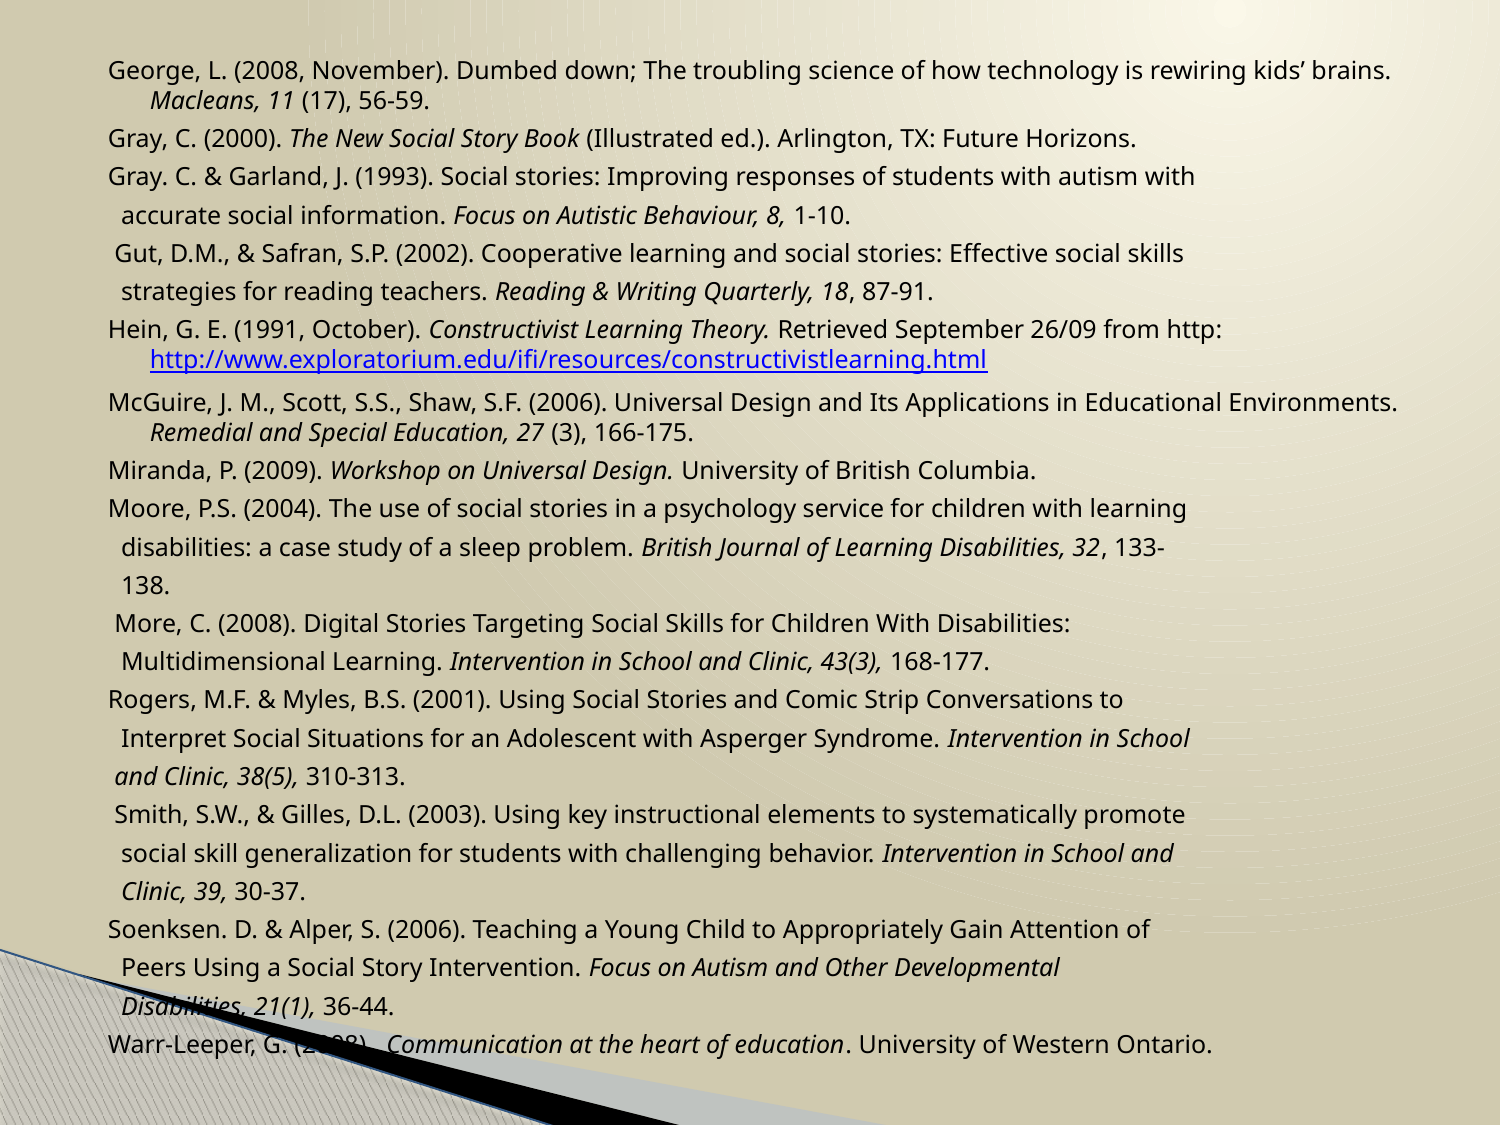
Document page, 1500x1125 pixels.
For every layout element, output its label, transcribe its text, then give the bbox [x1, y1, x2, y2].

title [75, 35, 1425, 46]
list George, L. (2008, November). Dumbed down; The troubling science of how technology is rewiring kids’ brains. Macleans, 11 (17), 56-59. Gray, C. (2000). The New Social Story Book (Illustrated ed.). Arlington, TX: Future Horizons. Gray. C. & Garland, J. (1993). Social stories: Improving responses of students with autism with accurate social information. Focus on Autistic Behaviour, 8, 1-10. Gut, D.M., & Safran, S.P. (2002). Cooperative learning and social stories: Effective social skills strategies for reading teachers. Reading & Writing Quarterly, 18, 87-91. Hein, G. E. (1991, October). Constructivist Learning Theory. Retrieved September 26/09 from http: http://www.exploratorium.edu/ifi/resources/constructivistlearning.html McGuire, J. M., Scott, S.S., Shaw, S.F. (2006). Universal Design and Its Applications in Educational Environments. Remedial and Special Education, 27 (3), 166-175. Miranda, P. (2009). Workshop on Universal Design. University of British Columbia. Moore, P.S. (2004). The use of social stories in a psychology service for children with learning disabilities: a case study of a sleep problem. British Journal of Learning Disabilities, 32, 133- 138. More, C. (2008). Digital Stories Targeting Social Skills for Children With Disabilities: Multidimensional Learning. Intervention in School and Clinic, 43(3), 168-177. Rogers, M.F. & Myles, B.S. (2001). Using Social Stories and Comic Strip Conversations to Interpret Social Situations for an Adolescent with Asperger Syndrome. Intervention in School and Clinic, 38(5), 310-313. Smith, S.W., & Gilles, D.L. (2003). Using key instructional elements to systematically promote social skill generalization for students with challenging behavior. Intervention in School and Clinic, 39, 30-37. Soenksen. D. & Alper, S. (2006). Teaching a Young Child to Appropriately Gain Attention of Peers Using a Social Story Intervention. Focus on Autism and Other Developmental Disabilities, 21(1), 36-44. Warr-Leeper, G. (2008) . Communication at the heart of education. University of Western Ontario. [74, 46, 1426, 1091]
